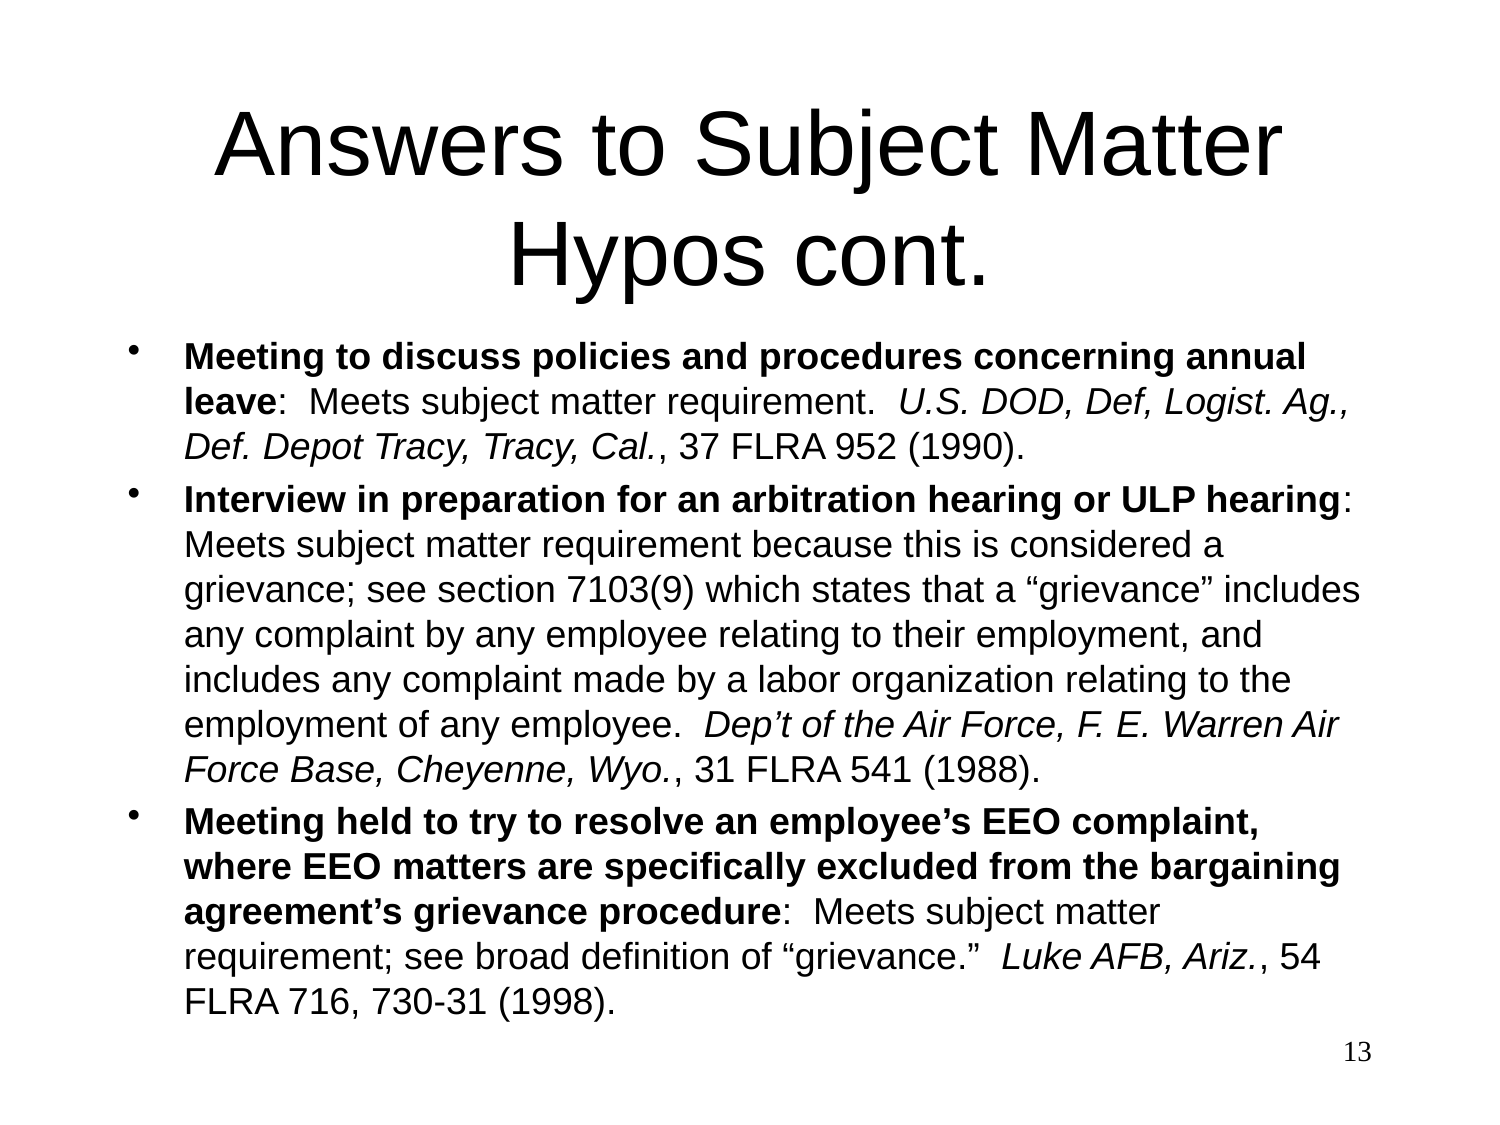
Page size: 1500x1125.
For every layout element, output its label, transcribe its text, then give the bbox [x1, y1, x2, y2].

list Meeting to discuss policies and procedures concerning annual leave: Meets subject matter requirement. U.S. DOD, Def, Logist. Ag., Def. Depot Tracy, Tracy, Cal., 37 FLRA 952 (1990). Interview in preparation for an arbitration hearing or ULP hearing: Meets subject matter requirement because this is considered a grievance; see section 7103(9) which states that a “grievance” includes any complaint by any employee relating to their employment, and includes any complaint made by a labor organization relating to the employment of any employee. Dep’t of the Air Force, F. E. Warren Air Force Base, Cheyenne, Wyo., 31 FLRA 541 (1988). Meeting held to try to resolve an employee’s EEO complaint, where EEO matters are specifically excluded from the bargaining agreement’s grievance procedure: Meets subject matter requirement; see broad definition of “grievance.” Luke AFB, Ariz., 54 FLRA 716, 730-31 (1998). [112, 324, 1388, 1001]
slide_number 13 [1074, 1024, 1388, 1101]
title Answers to Subject Matter Hypos cont. [112, 99, 1388, 288]
